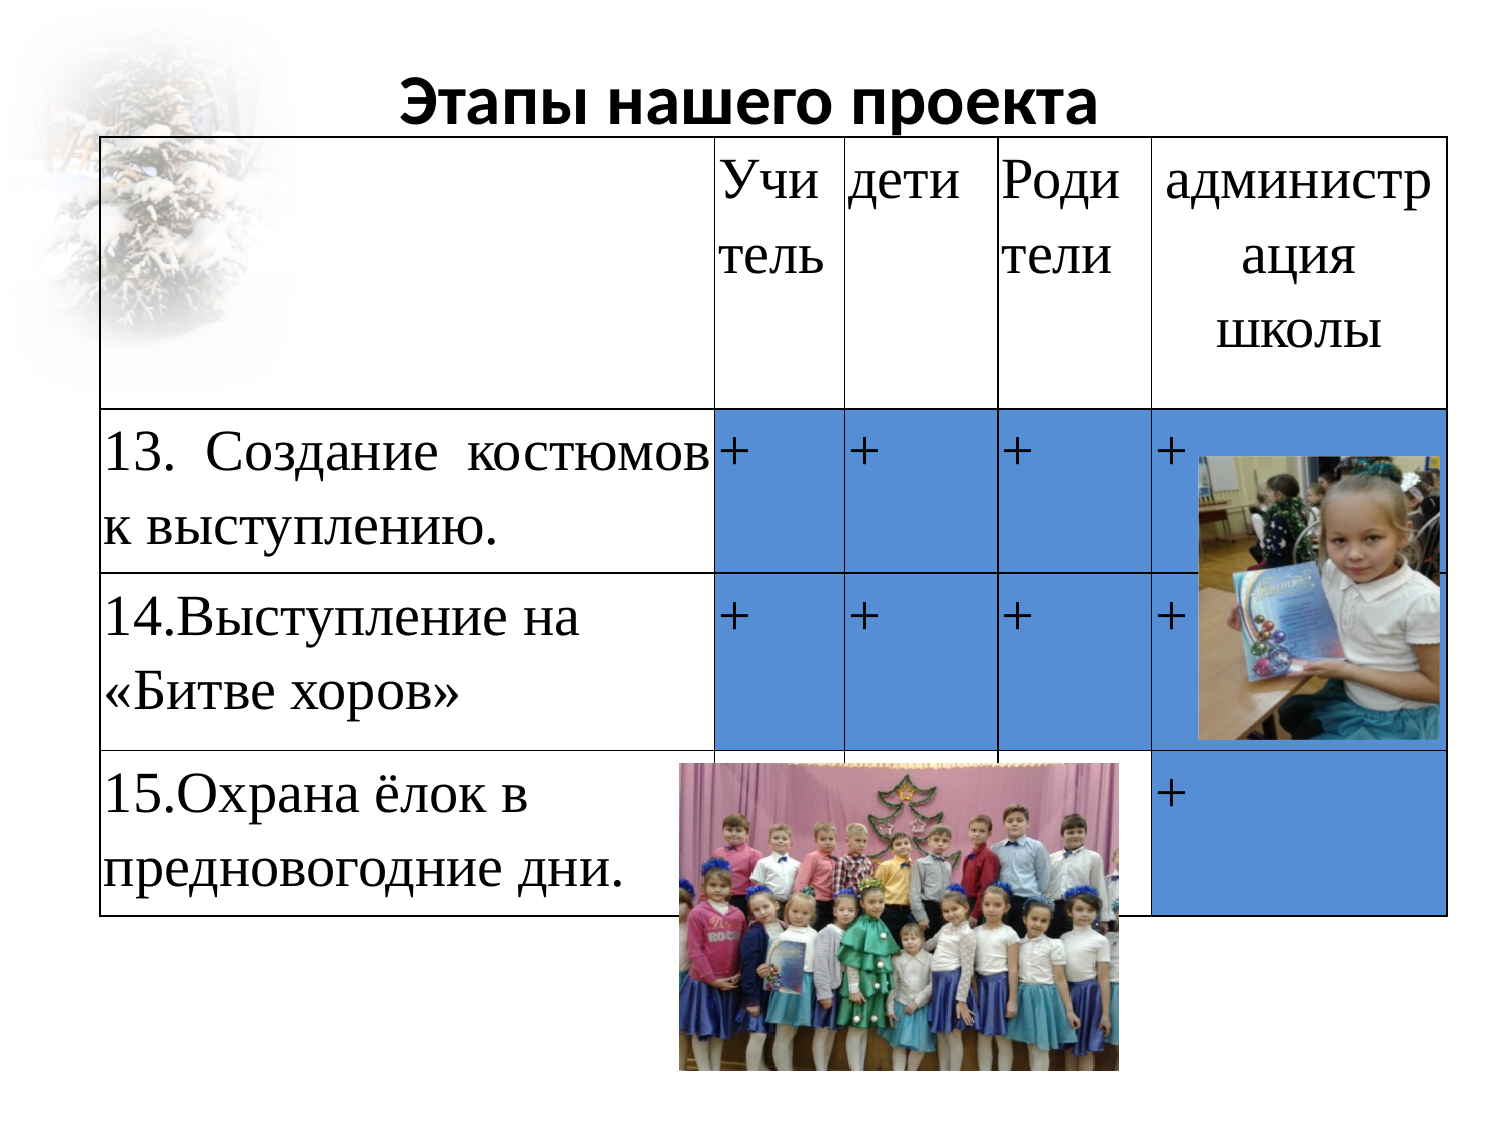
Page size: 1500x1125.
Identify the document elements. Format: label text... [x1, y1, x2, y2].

table_header Учи тель [715, 138, 844, 408]
table_cell 15.Охрана ёлок в предновогодние дни. [101, 751, 714, 915]
picture [678, 763, 1119, 1071]
table_cell + [1152, 410, 1446, 572]
table_cell + [715, 574, 844, 750]
table_cell + [715, 410, 844, 572]
table_cell + [1152, 751, 1446, 915]
table_cell + [999, 574, 1151, 750]
picture [1177, 457, 1462, 739]
table_header [304, 138, 714, 408]
table_cell [845, 751, 997, 761]
table_cell + [845, 410, 997, 572]
table_cell 14.Выступление на «Битве хоров» [101, 574, 714, 750]
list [0, 0, 302, 404]
table_cell [715, 751, 844, 761]
table_cell + [1152, 574, 1446, 750]
table_cell + [999, 410, 1151, 572]
table_header администрация школы [1152, 138, 1446, 408]
table_cell + [845, 574, 997, 750]
table_cell [999, 751, 1151, 915]
table_header Роди тели [999, 138, 1151, 408]
title Этапы нашего проекта [306, 45, 1425, 136]
table_header дети [845, 138, 997, 408]
table_cell 13. Создание костюмов к выступлению. [101, 410, 714, 572]
